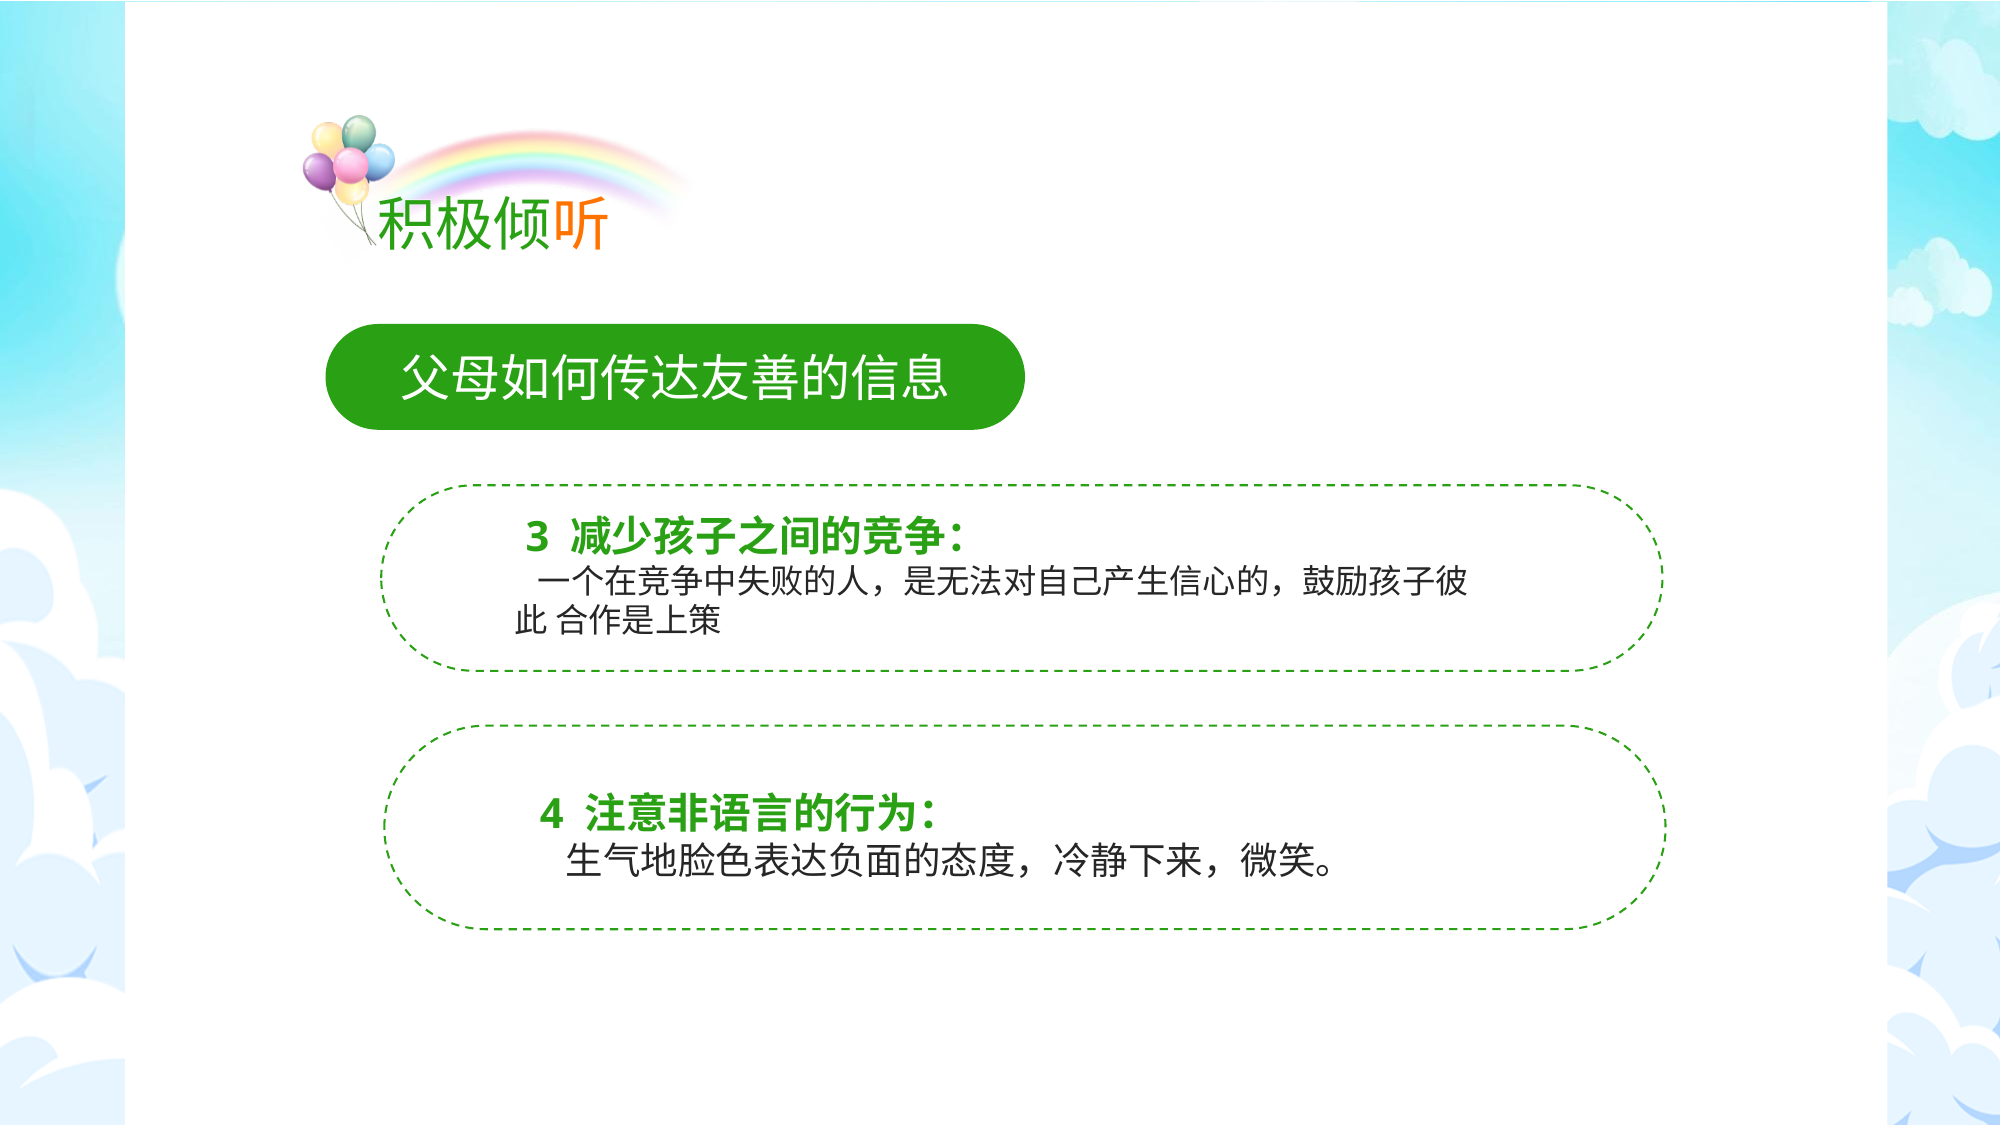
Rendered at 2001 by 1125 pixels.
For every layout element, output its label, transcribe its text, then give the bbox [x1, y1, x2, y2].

text_box 4 注意非语言的行为： 生气地脸色表达负面的态度，冷静下来，微笑。 [525, 779, 1525, 889]
text_box [379, 483, 1664, 673]
text_box 3 减少孩子之间的竞争： 一个在竞争中失败的人，是无法对自己产生信心的，鼓励孩子彼此 合作是上策 [500, 502, 1500, 647]
text_box [523, 694, 1762, 1095]
text_box 父母如何传达友善的信息 [325, 323, 1026, 430]
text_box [251, 96, 771, 273]
text_box [383, 724, 1667, 931]
picture [0, 0, 2000, 1125]
